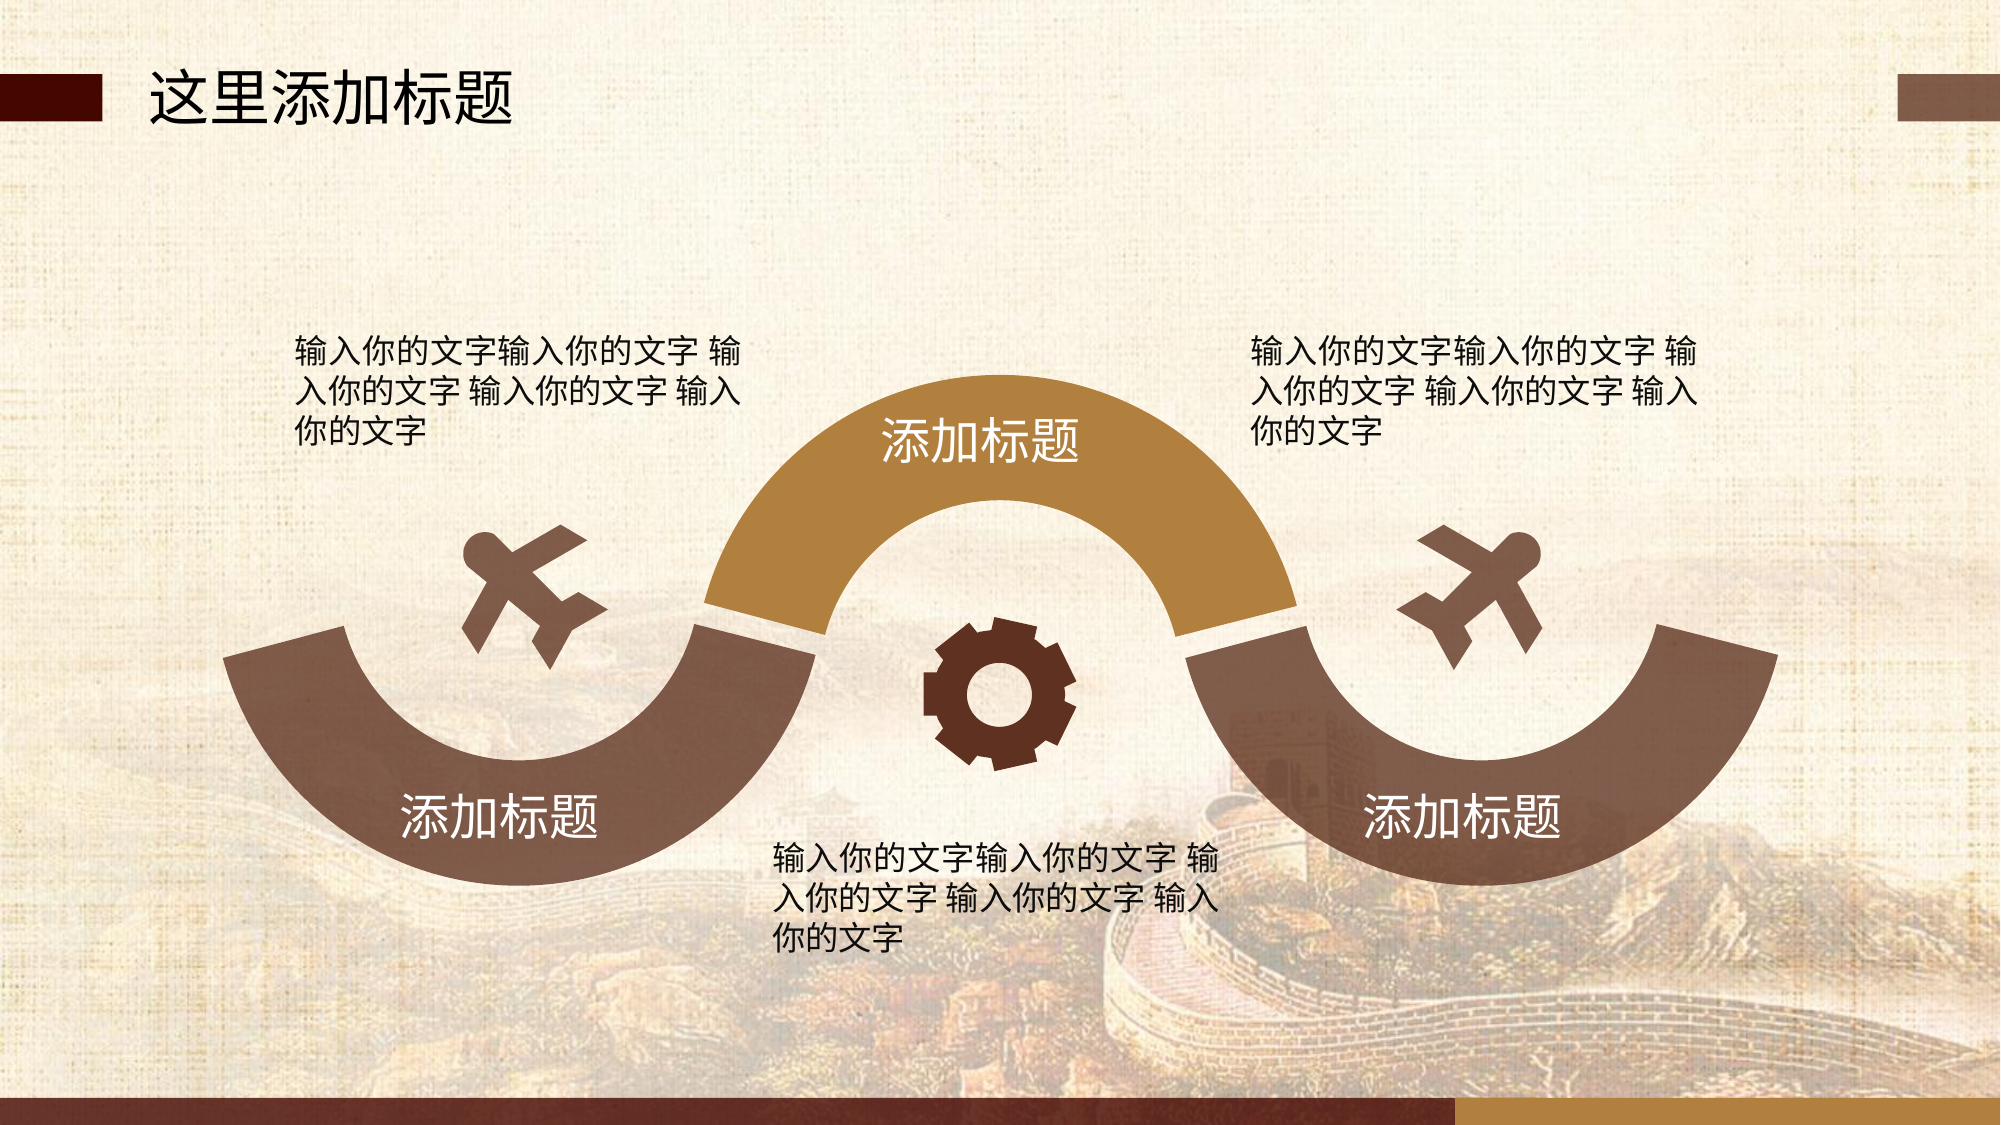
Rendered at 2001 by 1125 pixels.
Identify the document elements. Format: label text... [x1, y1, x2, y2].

text_box [922, 615, 1078, 773]
text_box 输入你的文字输入你的文字 输入你的文字 输入你的文字 输入你的文字 [757, 830, 1235, 965]
text_box 输入你的文字输入你的文字 输入你的文字 输入你的文字 输入你的文字 [1236, 323, 1714, 458]
text_box [460, 523, 611, 673]
text_box 这里添加标题 [133, 52, 622, 141]
text_box [1897, 73, 2000, 122]
text_box 输入你的文字输入你的文字 输入你的文字 输入你的文字 输入你的文字 [280, 323, 758, 458]
text_box 添加标题 [1347, 778, 1616, 853]
picture [0, 0, 2001, 1125]
text_box [1183, 622, 1780, 887]
text_box [871, 373, 1129, 402]
text_box [0, 1097, 1454, 1125]
text_box [221, 622, 817, 887]
text_box [0, 73, 103, 122]
text_box 添加标题 [866, 402, 1135, 477]
text_box [1454, 1097, 2000, 1125]
text_box 添加标题 [384, 778, 653, 853]
text_box [702, 404, 1299, 639]
text_box [1394, 523, 1544, 673]
